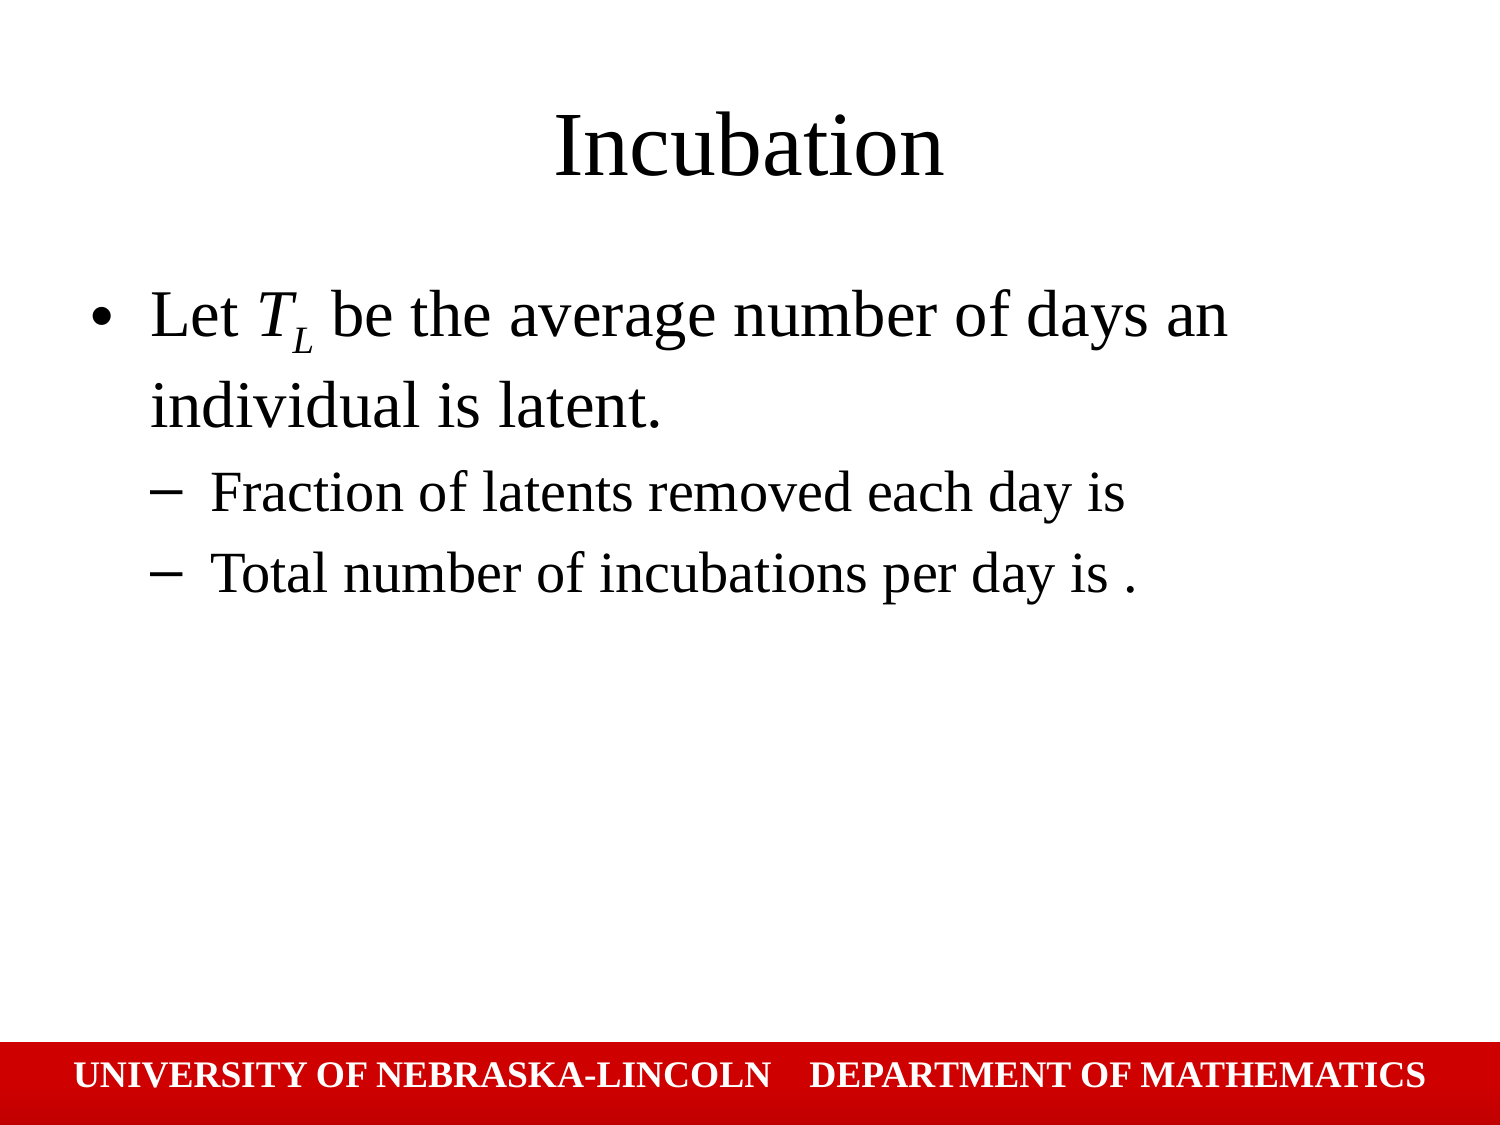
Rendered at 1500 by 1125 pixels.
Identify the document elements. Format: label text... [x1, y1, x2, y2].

title Incubation [75, 45, 1425, 233]
